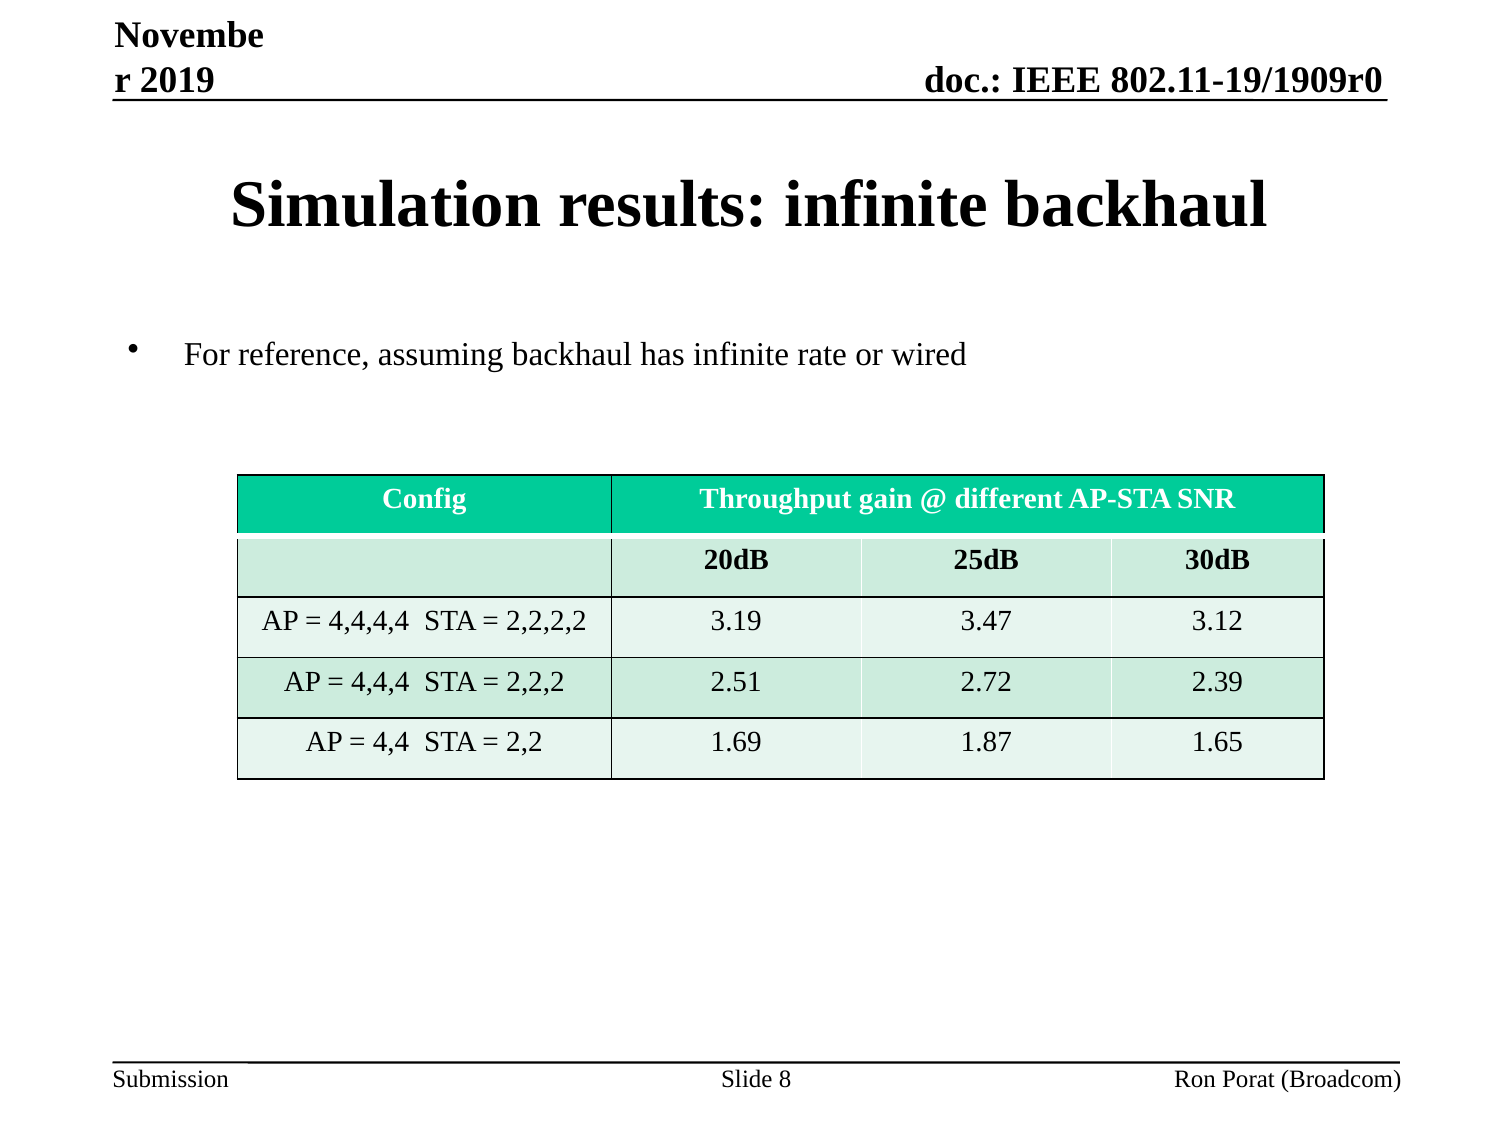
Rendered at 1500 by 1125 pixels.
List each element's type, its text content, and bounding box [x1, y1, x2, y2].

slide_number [114, 54, 270, 101]
footer Ron Porat (Broadcom) [1170, 1061, 1402, 1093]
title Simulation results: infinite backhaul [112, 112, 1388, 288]
slide_number Slide 8 [712, 1061, 800, 1093]
text_box For reference, assuming backhaul has infinite rate or wired [112, 324, 1388, 1000]
